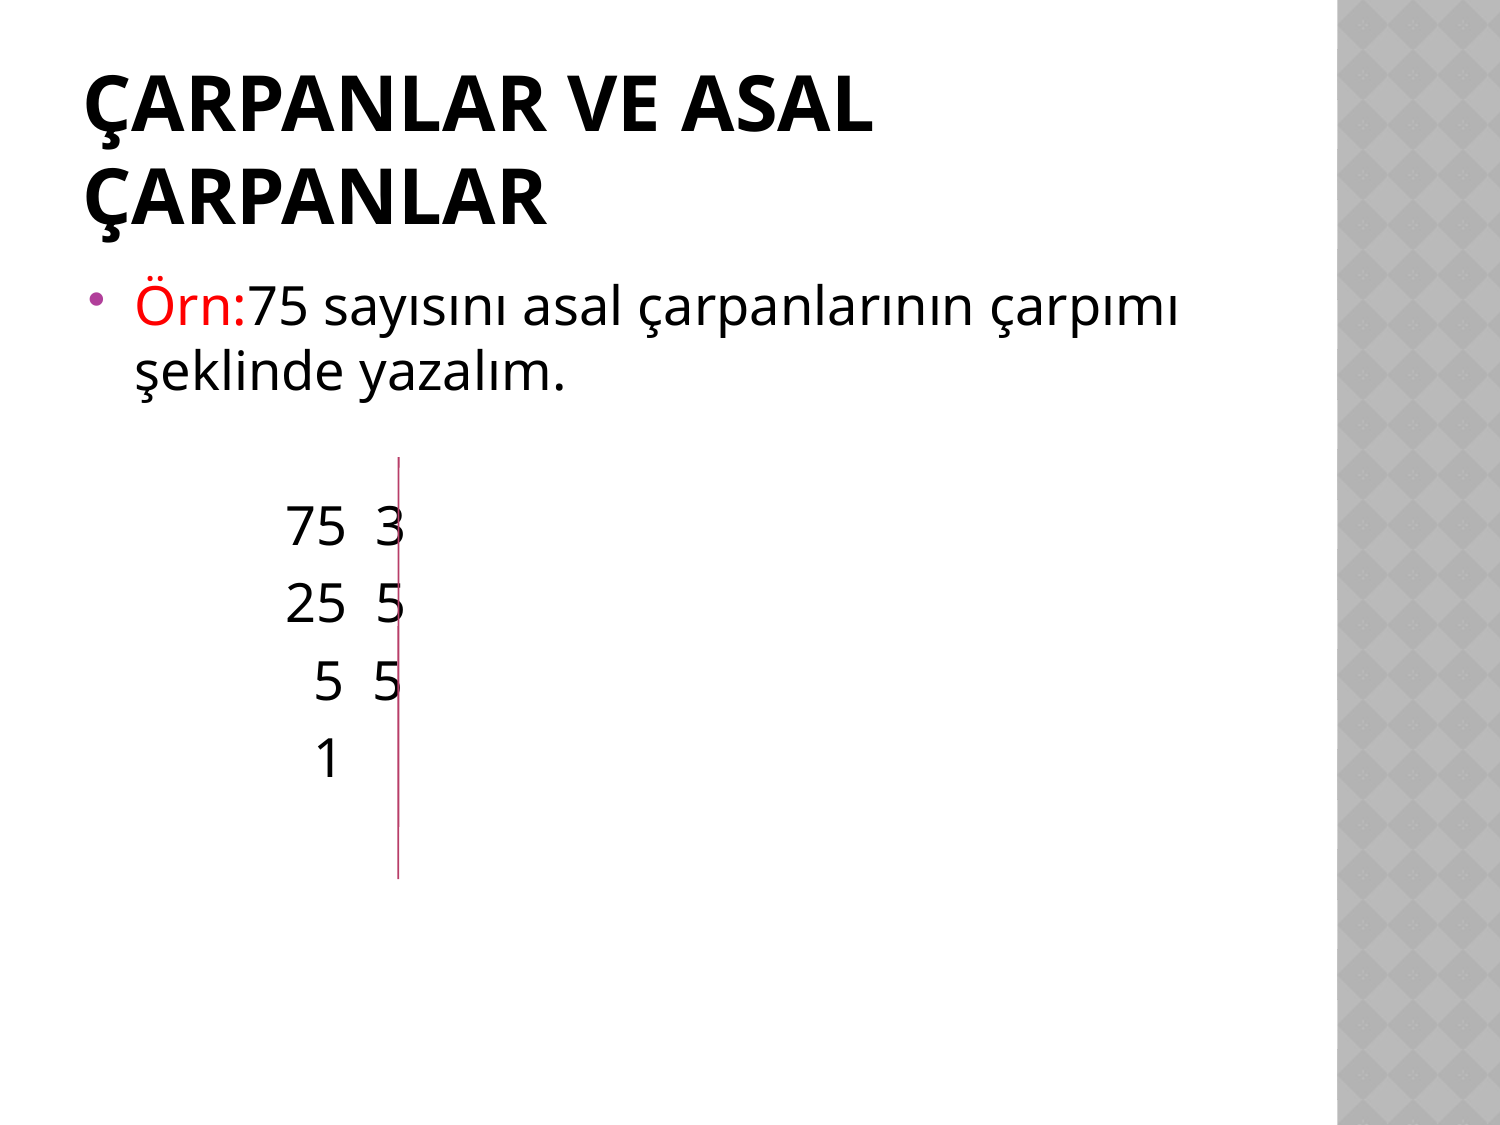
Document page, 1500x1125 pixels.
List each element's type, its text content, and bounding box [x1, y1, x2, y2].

list Örn:75 sayısını asal çarpanlarının çarpımı şeklinde yazalım. 75 3 25 5 5 5 1 [75, 264, 1263, 1059]
title Çarpanlar ve asal çarpanlar [75, 52, 1263, 240]
